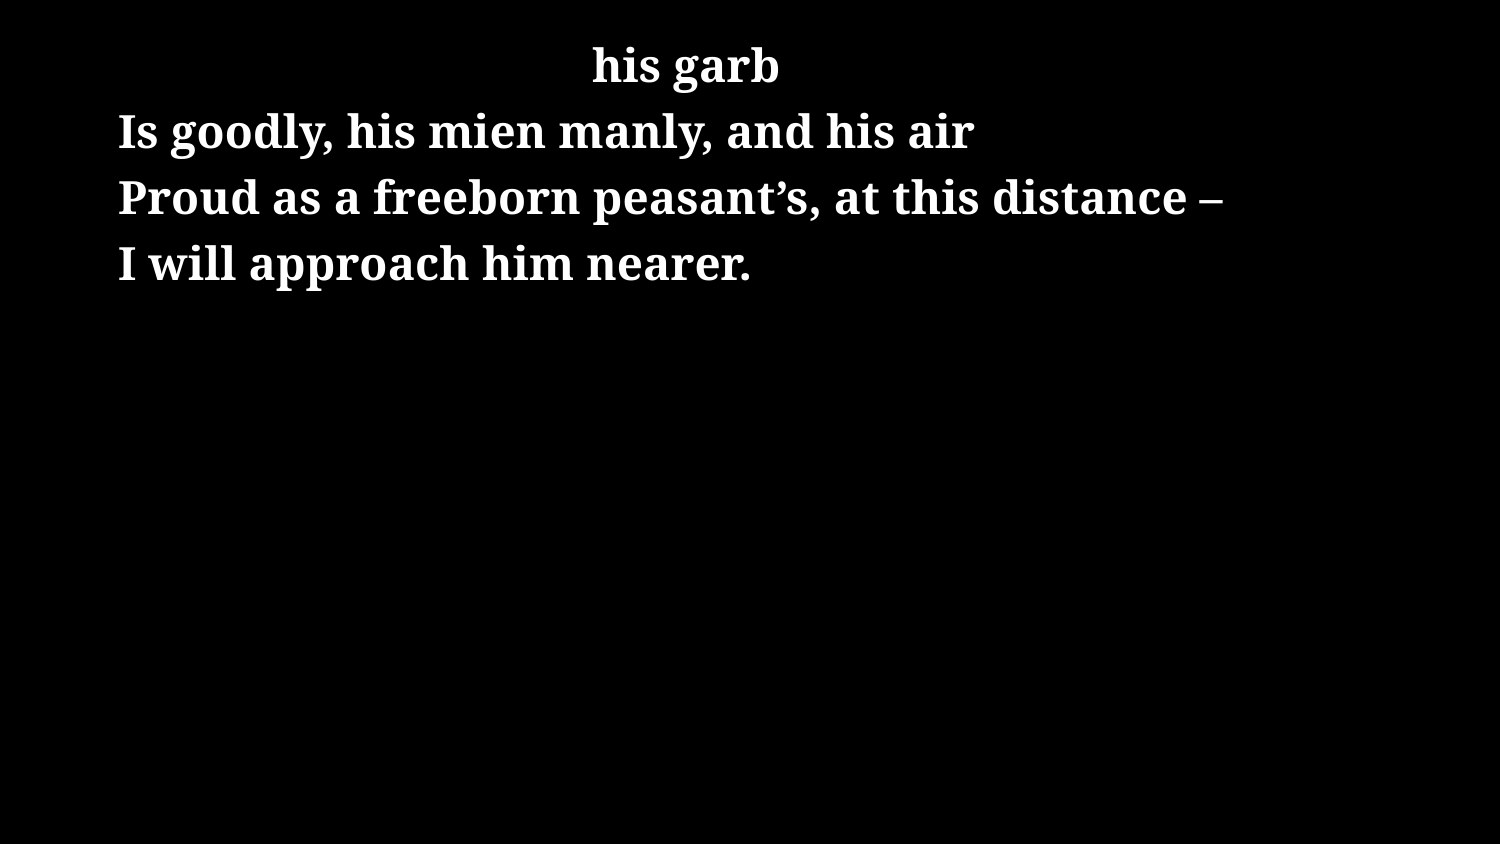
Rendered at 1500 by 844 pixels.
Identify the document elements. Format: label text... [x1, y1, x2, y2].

title his garb Is goodly, his mien manly, and his air Proud as a freeborn peasant’s, at this distance – I will approach him nearer. [103, 17, 1397, 299]
